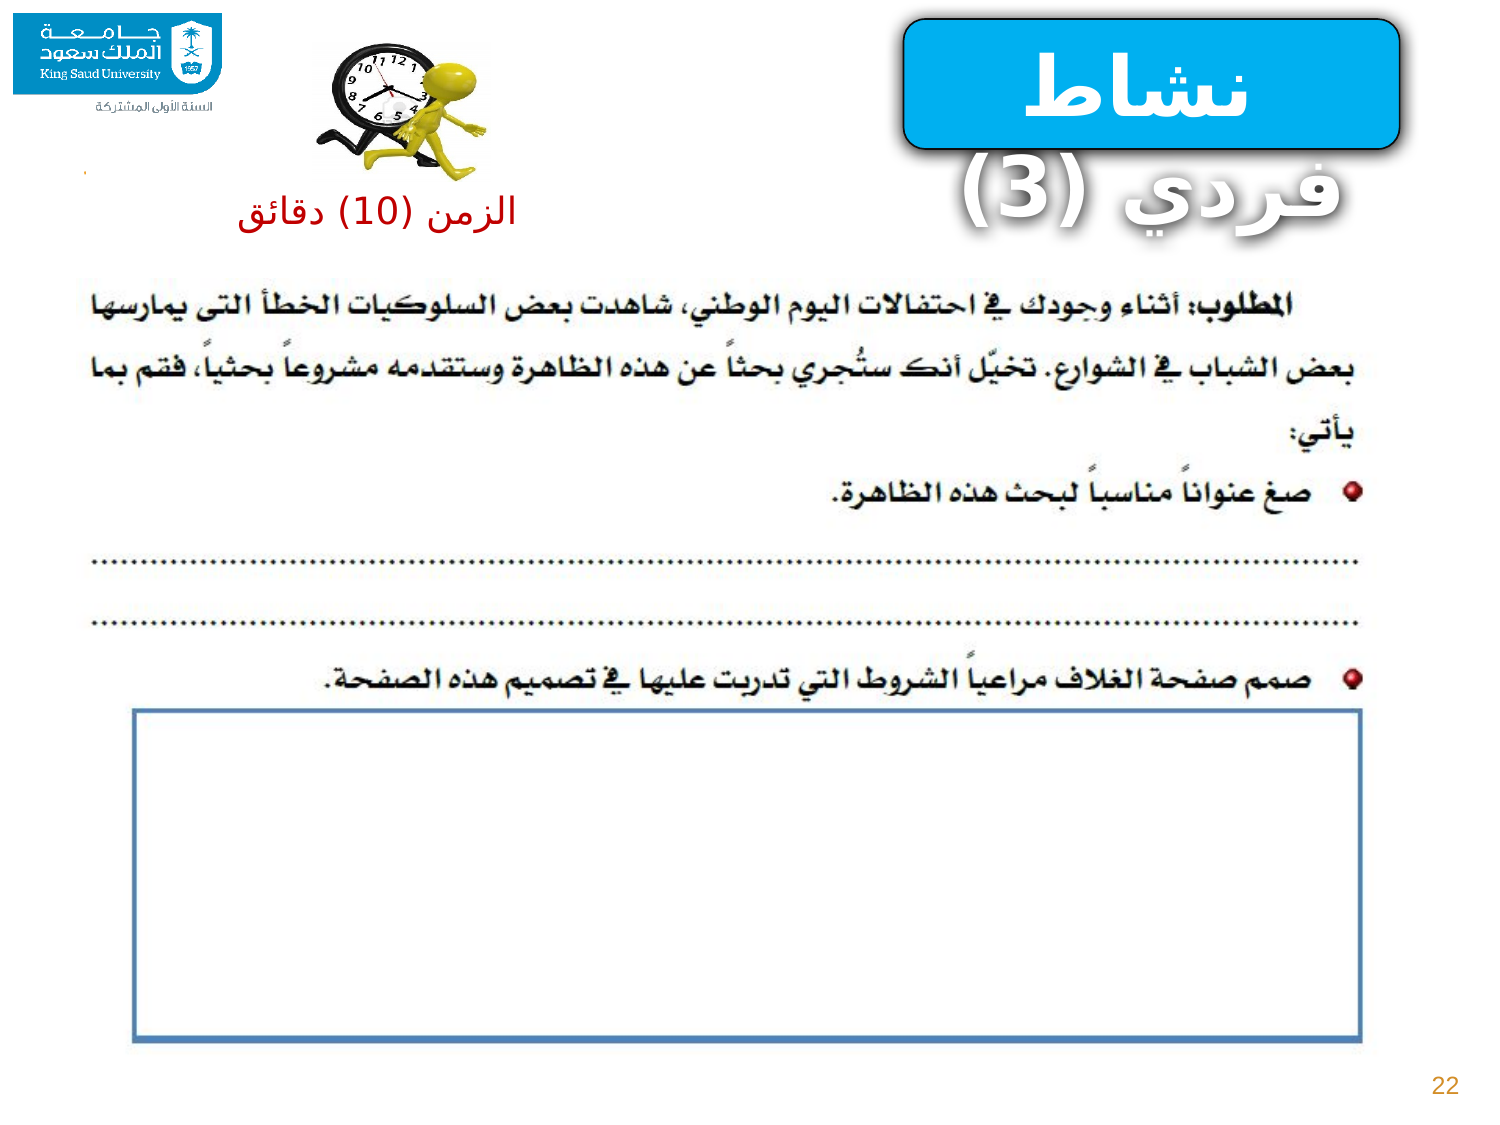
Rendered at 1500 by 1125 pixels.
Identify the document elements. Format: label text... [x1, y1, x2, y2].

picture [312, 42, 491, 182]
text_box نشاط فردي (3) [902, 18, 1401, 150]
picture [0, 0, 236, 126]
text_box الزمن (10) دقائق [222, 172, 532, 240]
picture [76, 278, 1402, 1064]
slide_number 22 [1350, 1061, 1475, 1103]
